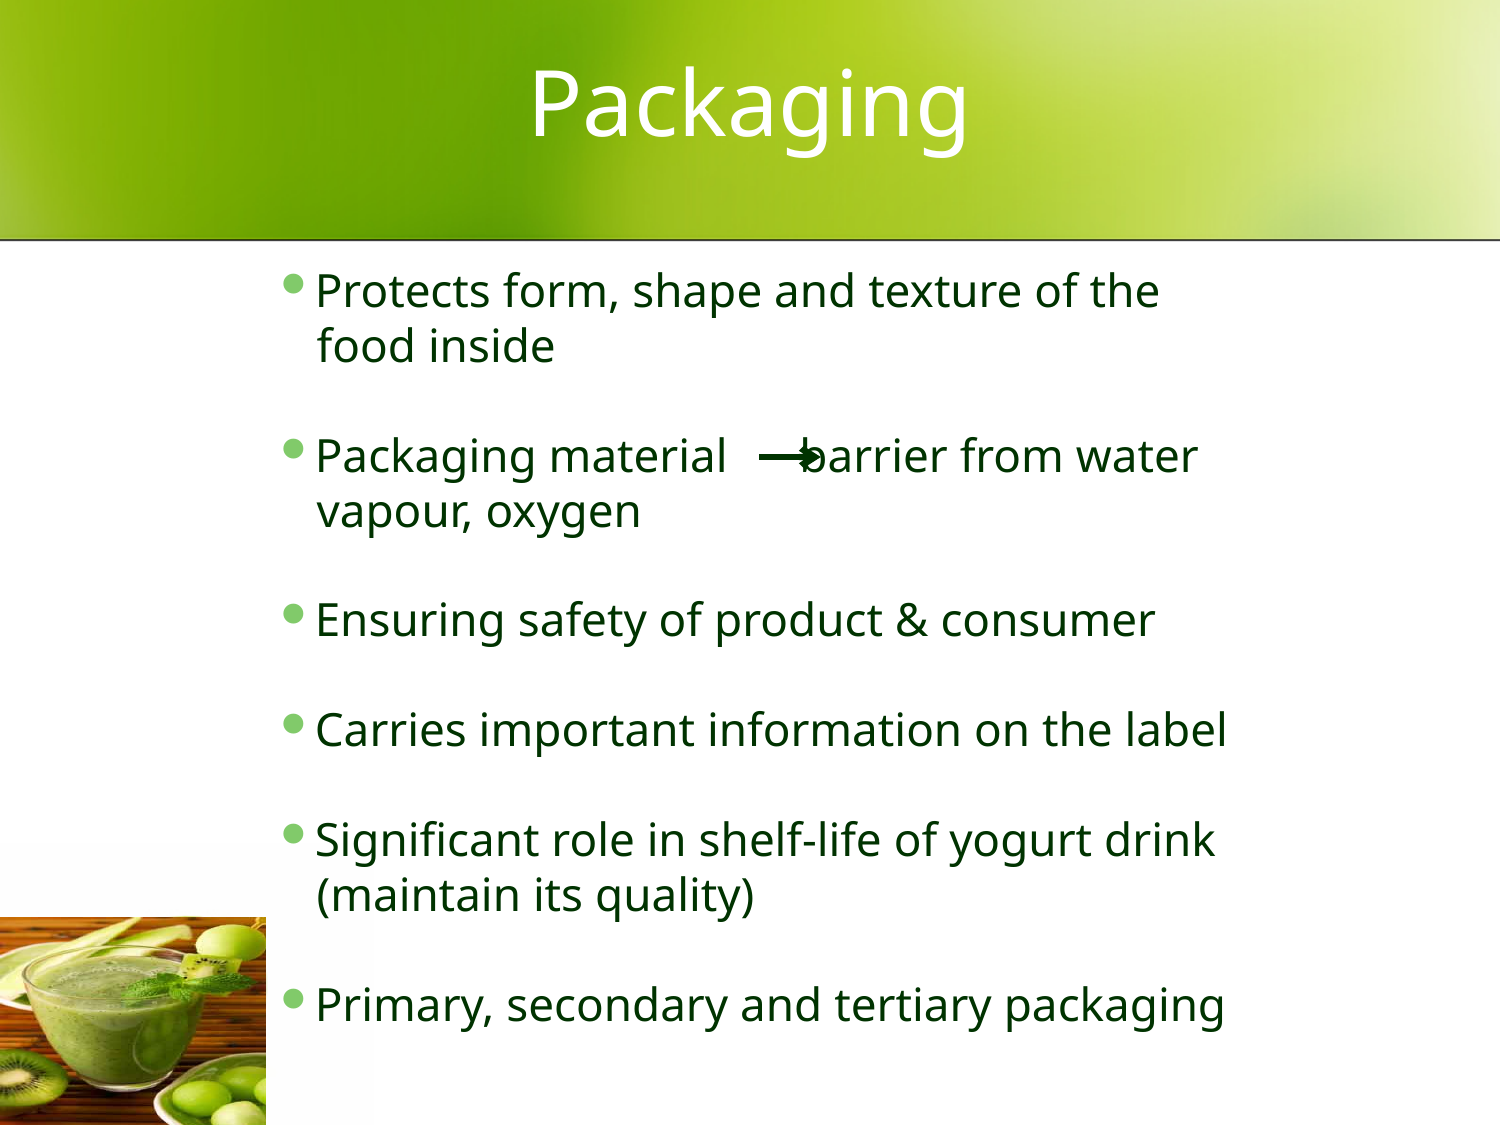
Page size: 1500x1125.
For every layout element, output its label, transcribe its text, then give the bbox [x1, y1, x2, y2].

title Packaging [62, 24, 1438, 176]
list Protects form, shape and texture of the food inside Packaging material barrier from water vapour, oxygen Ensuring safety of product & consumer Carries important information on the label Significant role in shelf-life of yogurt drink (maintain its quality) Primary, secondary and tertiary packaging [265, 184, 1500, 952]
picture [0, 0, 1500, 1125]
